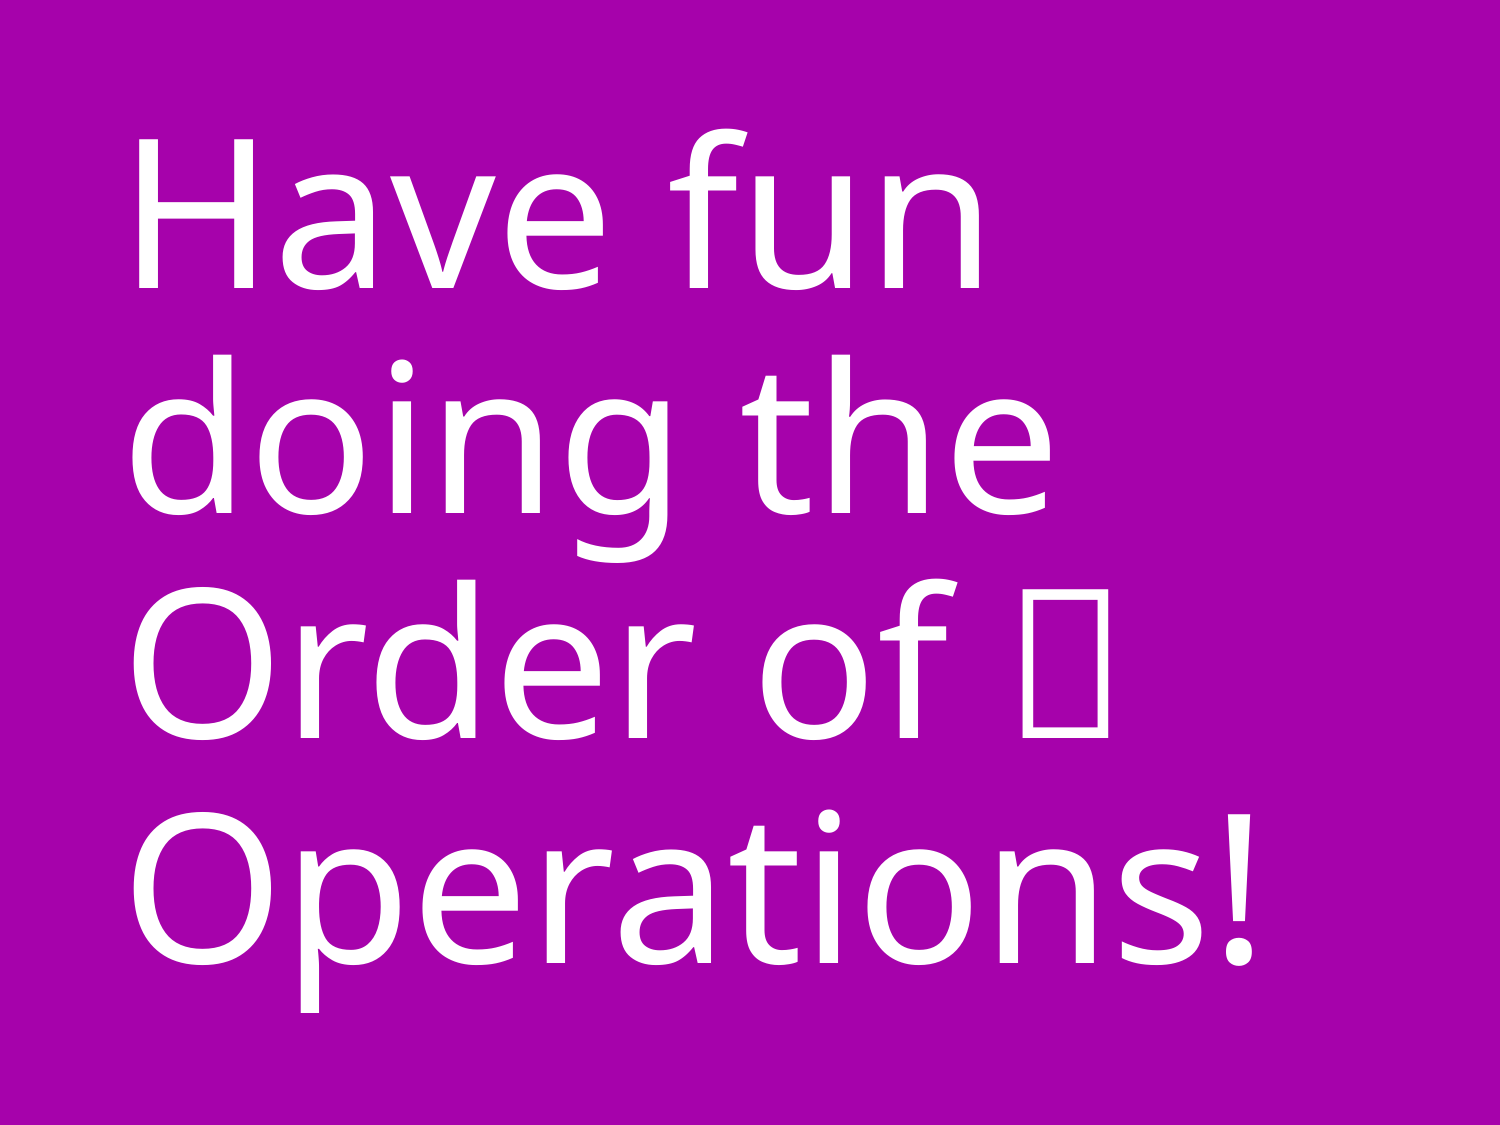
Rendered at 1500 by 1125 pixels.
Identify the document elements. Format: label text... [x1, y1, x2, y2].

list Have fun doing the Order of  Operations! [50, 99, 1450, 1075]
